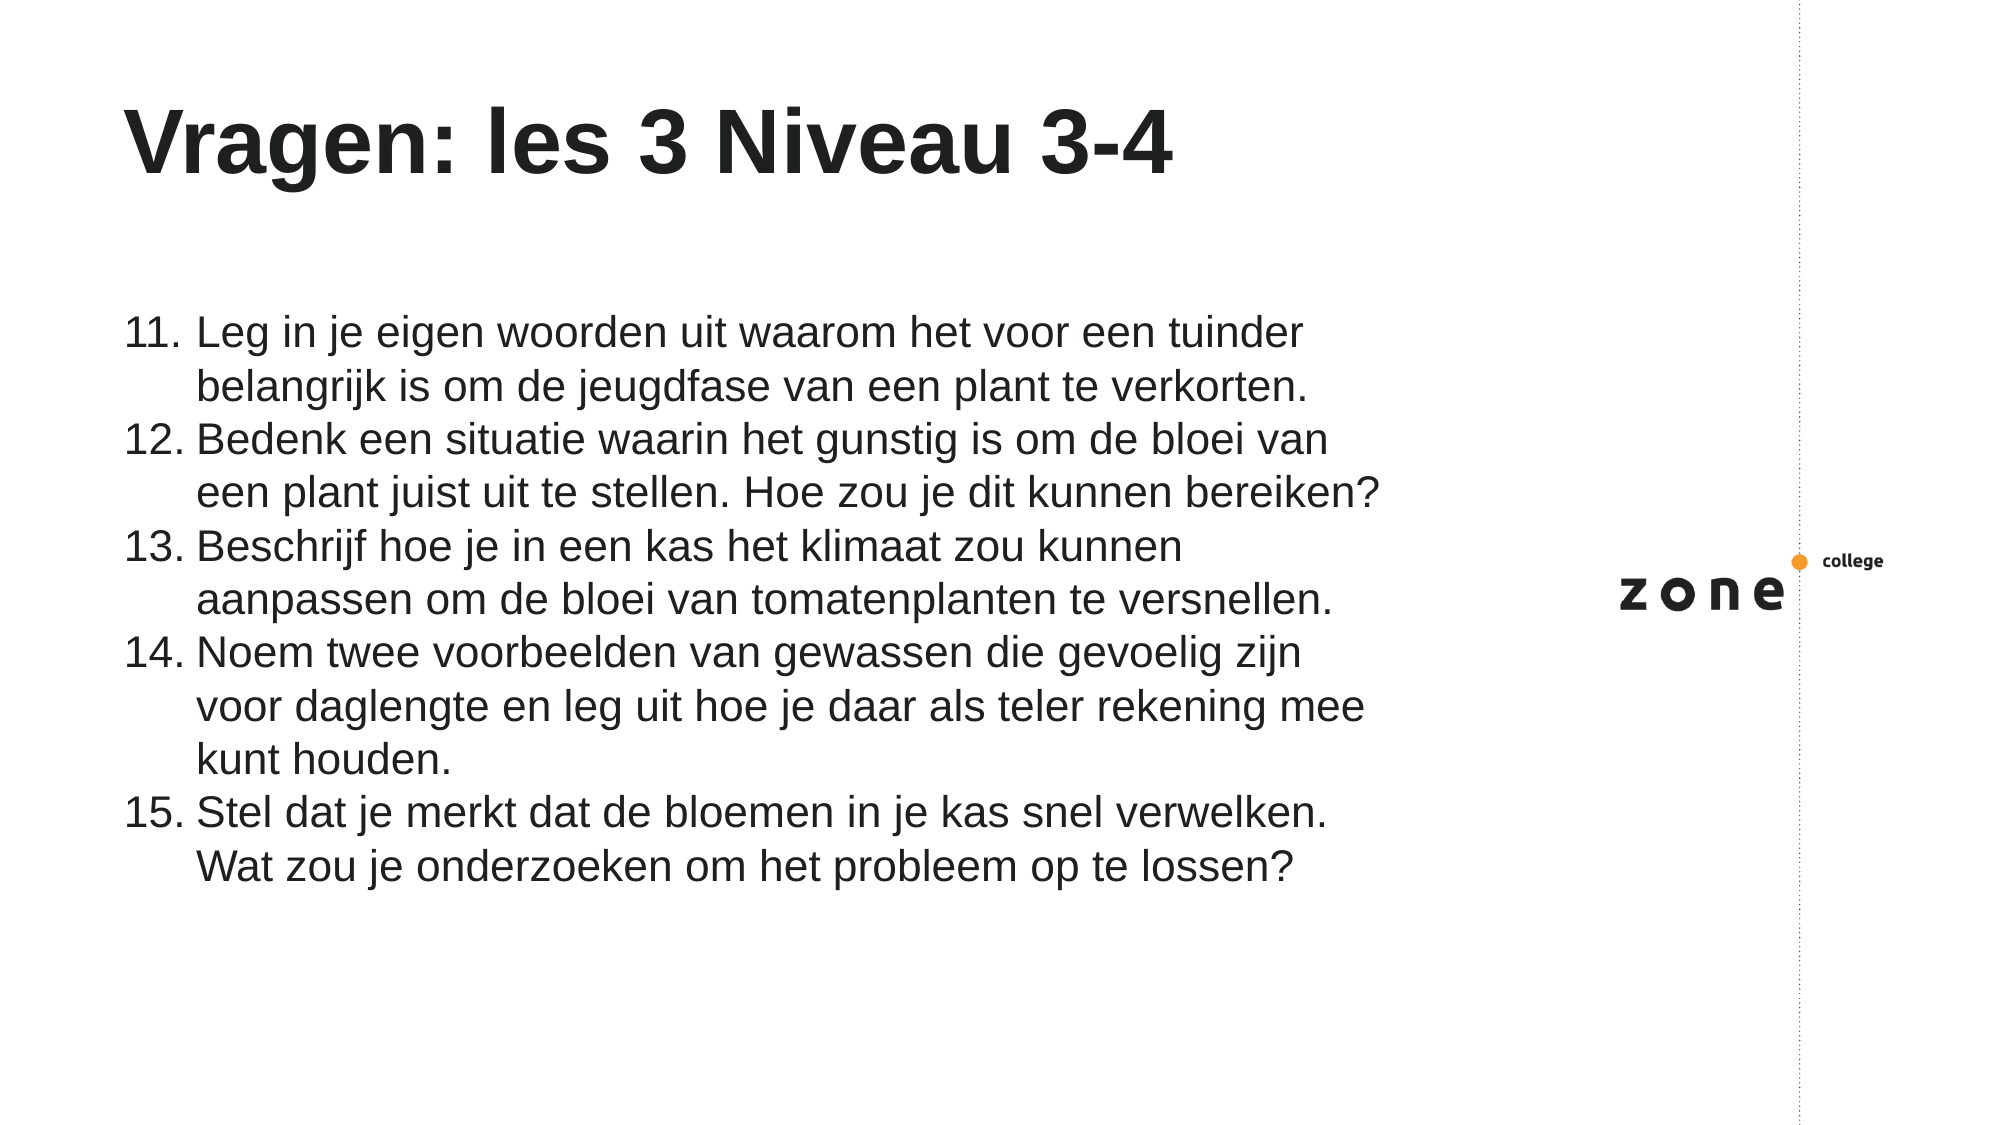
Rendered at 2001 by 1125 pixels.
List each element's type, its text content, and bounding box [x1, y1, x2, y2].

list Leg in je eigen woorden uit waarom het voor een tuinder belangrijk is om de jeugdfase van een plant te verkorten. Bedenk een situatie waarin het gunstig is om de bloei van een plant juist uit te stellen. Hoe zou je dit kunnen bereiken? Beschrijf hoe je in een kas het klimaat zou kunnen aanpassen om de bloei van tomatenplanten te versnellen. Noem twee voorbeelden van gewassen die gevoelig zijn voor daglengte en leg uit hoe je daar als teler rekening mee kunt houden. Stel dat je merkt dat de bloemen in je kas snel verwelken. Wat zou je onderzoeken om het probleem op te lossen? [124, 303, 1394, 1017]
title Vragen: les 3 Niveau 3-4 [124, 94, 1607, 272]
picture [1596, 0, 2001, 1125]
